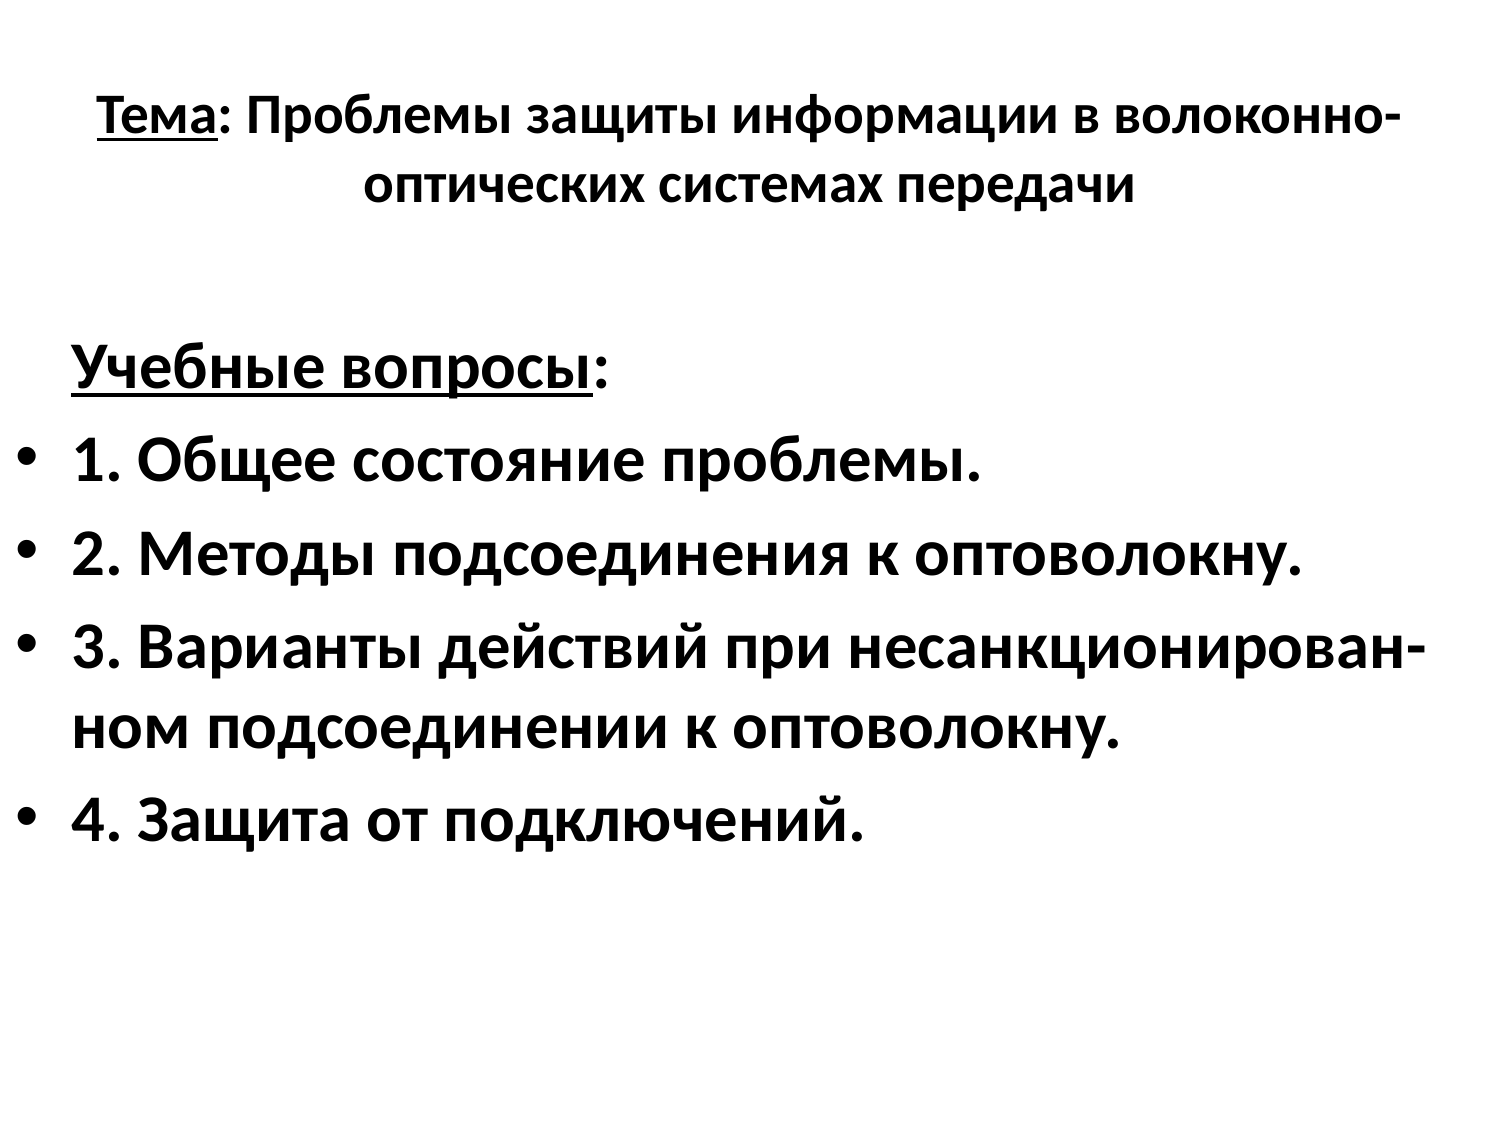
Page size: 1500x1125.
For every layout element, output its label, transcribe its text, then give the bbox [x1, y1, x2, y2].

list Учебные вопросы: 1. Общее состояние проблемы. 2. Методы подсоединения к оптоволокну. 3. Варианты действий при несанкционирован- ном подсоединении к оптоволокну. 4. Защита от подключений. [0, 314, 1500, 1125]
title Тема: Проблемы защиты информации в волоконно-оптических системах передачи [0, 0, 1500, 292]
